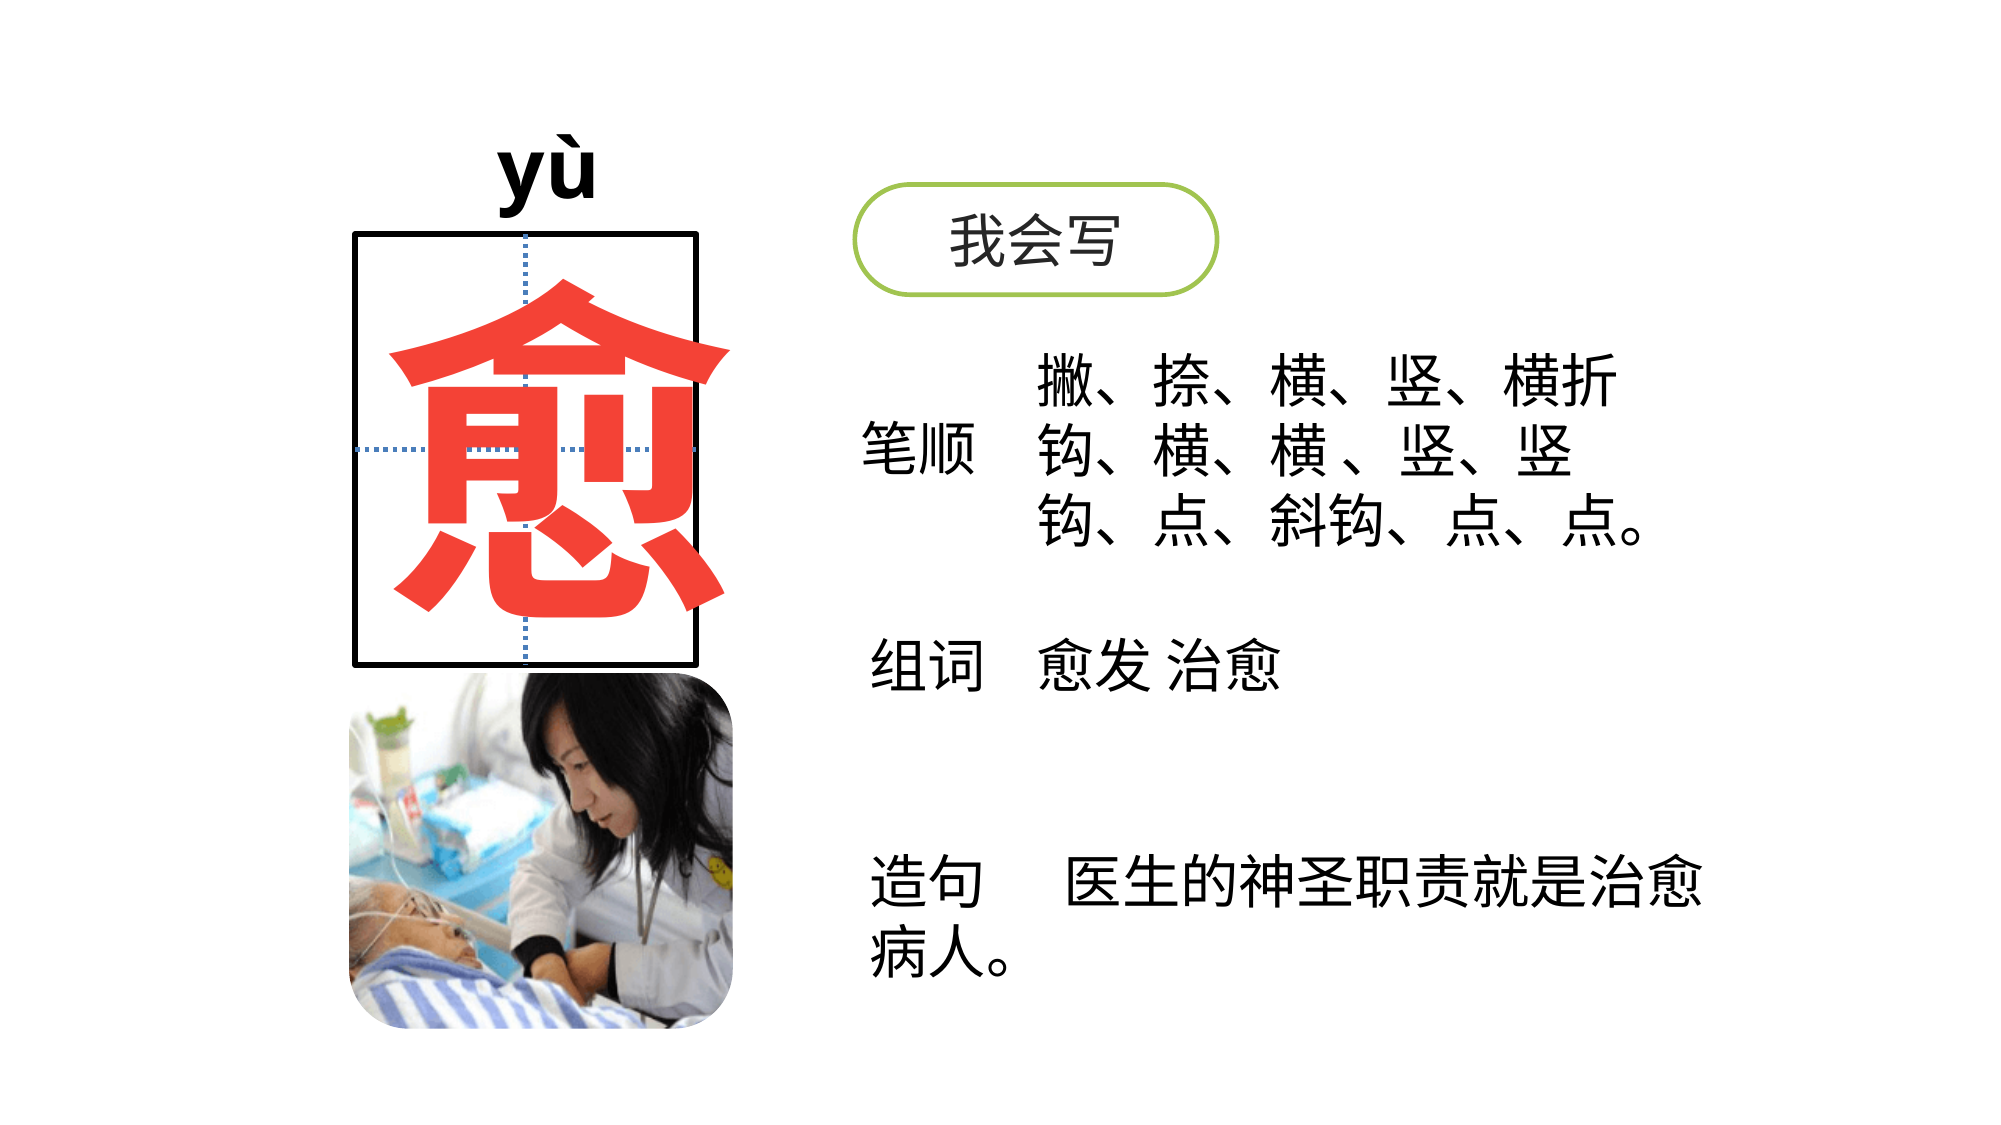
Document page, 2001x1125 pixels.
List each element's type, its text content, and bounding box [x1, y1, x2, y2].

text_box 撇、捺、横、竖、横折钩、横、横 、竖、竖钩、点、斜钩、点、点。 [1021, 336, 1702, 562]
text_box 愈 [365, 221, 772, 669]
picture [348, 672, 733, 1029]
text_box 我会写 [852, 182, 1220, 297]
text_box 笔顺 [846, 404, 1002, 490]
text_box 造句 医生的神圣职责就是治愈病人。 [854, 838, 1769, 993]
text_box yù [483, 107, 642, 221]
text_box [355, 234, 697, 666]
text_box 愈发 治愈 [1021, 621, 1632, 707]
text_box 组词 [854, 621, 1011, 707]
